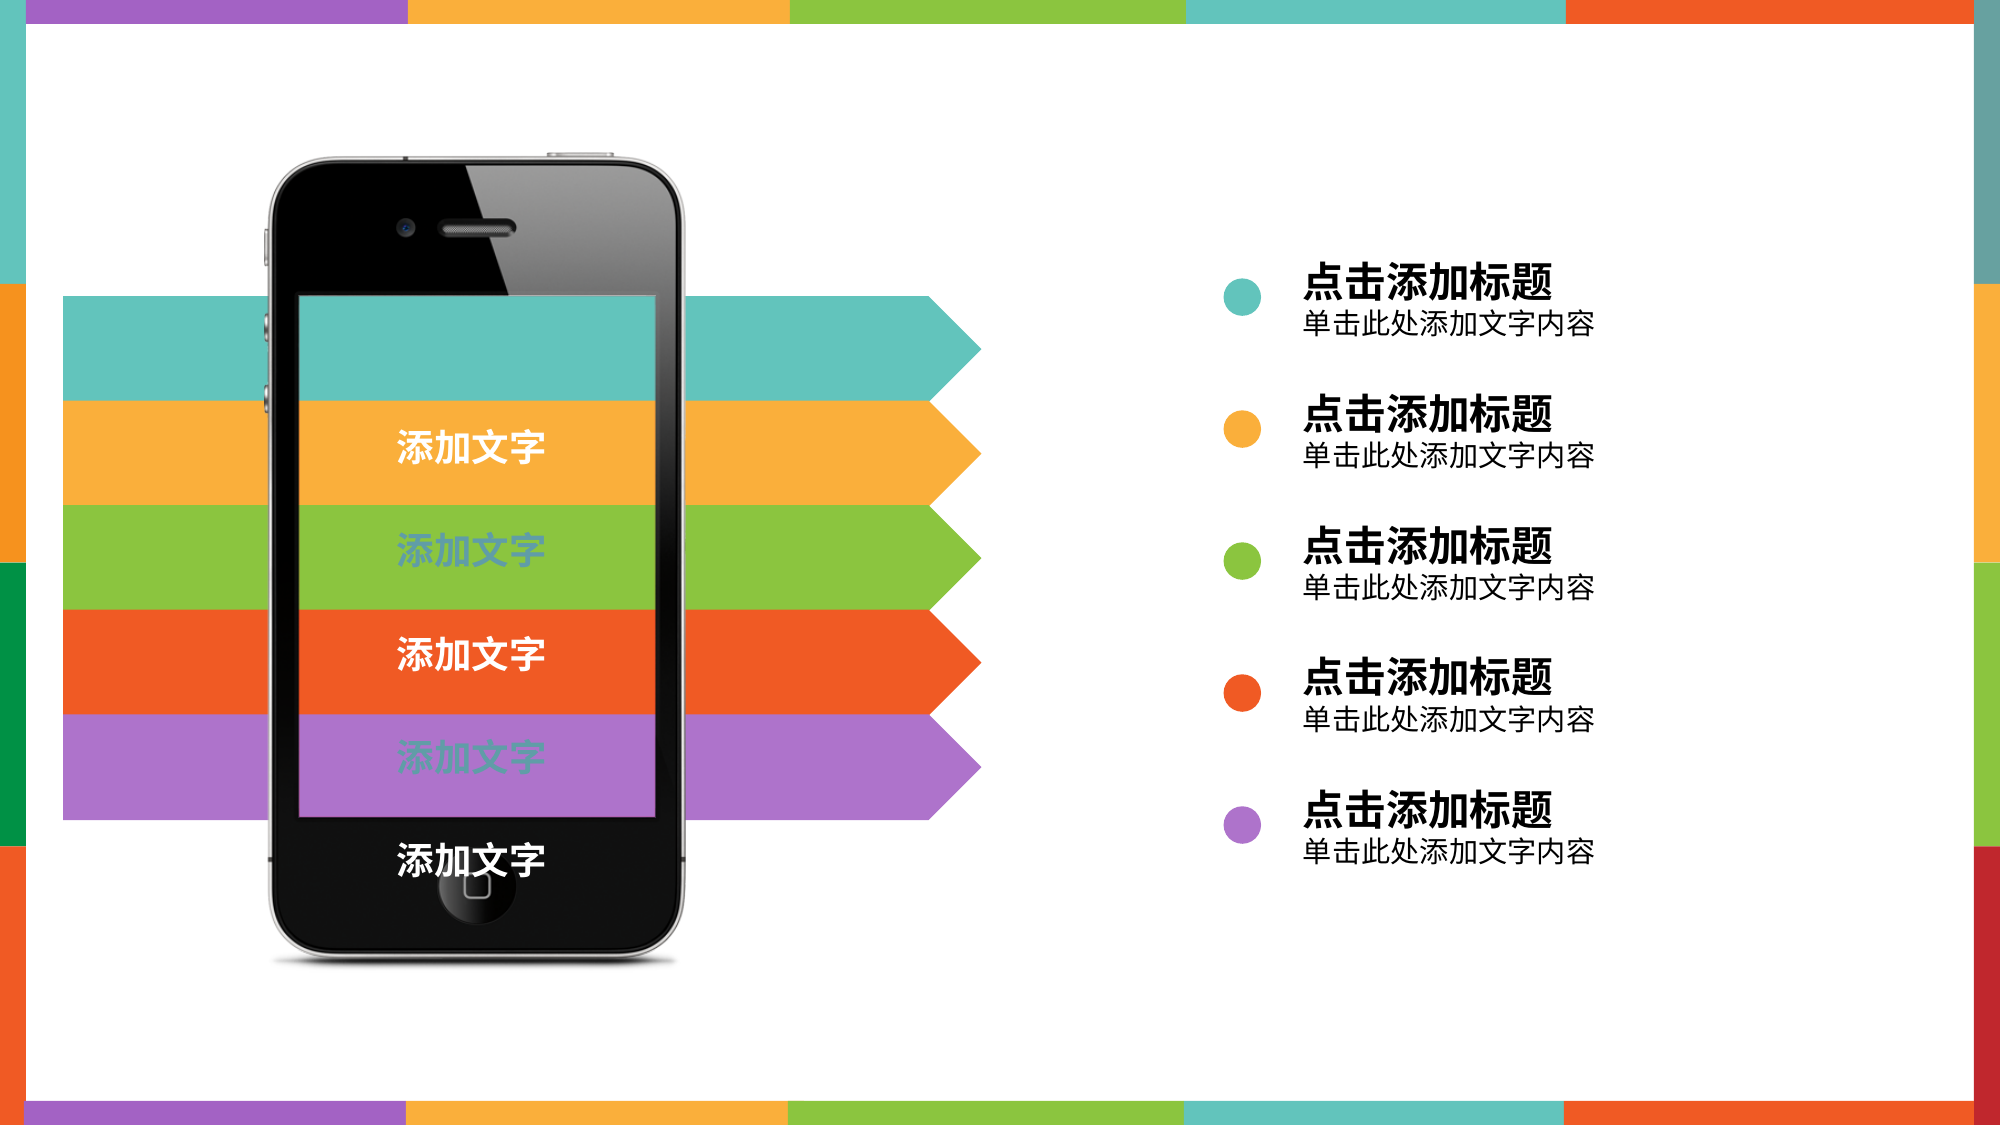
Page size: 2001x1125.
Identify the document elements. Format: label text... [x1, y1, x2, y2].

text_box [62, 399, 264, 504]
text_box [1222, 673, 1263, 713]
text_box 点击添加标题 单击此处添加文字内容 [1288, 380, 1714, 480]
text_box [686, 399, 983, 506]
text_box 点击添加标题 单击此处添加文字内容 [1288, 643, 1714, 744]
text_box 点击添加标题 单击此处添加文字内容 [1288, 248, 1714, 348]
text_box 点击添加标题 单击此处添加文字内容 [1288, 775, 1714, 876]
text_box [686, 295, 983, 401]
text_box [62, 713, 264, 822]
text_box [686, 504, 983, 610]
text_box [1222, 409, 1263, 449]
text_box [686, 713, 983, 822]
text_box [62, 608, 264, 713]
text_box [1222, 541, 1263, 581]
text_box [686, 608, 983, 715]
text_box [1222, 277, 1263, 317]
text_box [1222, 805, 1263, 845]
text_box [62, 295, 264, 399]
text_box 点击添加标题 单击此处添加文字内容 [1288, 512, 1714, 612]
picture [264, 152, 686, 973]
text_box [62, 504, 264, 608]
